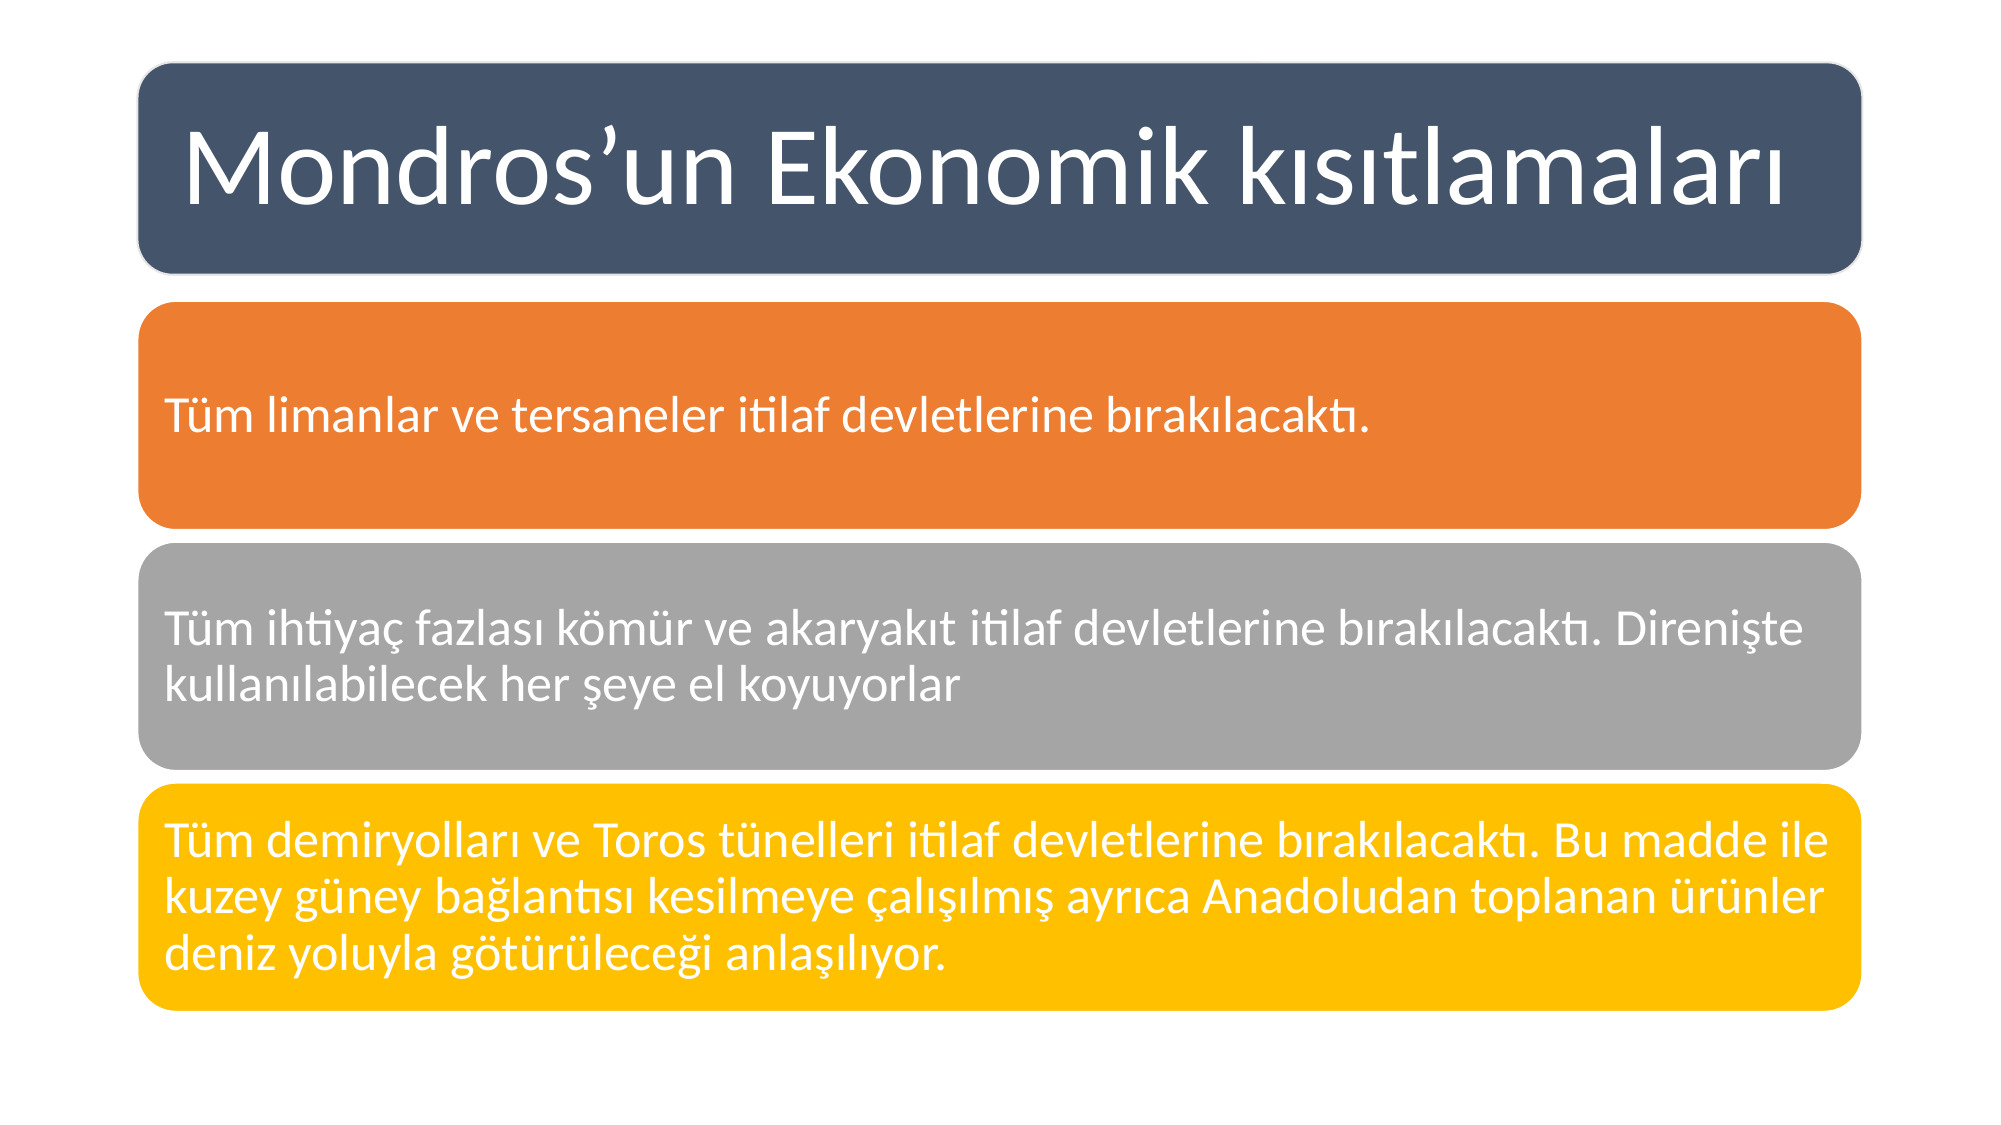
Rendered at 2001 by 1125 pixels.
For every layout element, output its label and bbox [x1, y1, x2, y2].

text_box [137, 59, 1863, 278]
list [137, 299, 1863, 1014]
